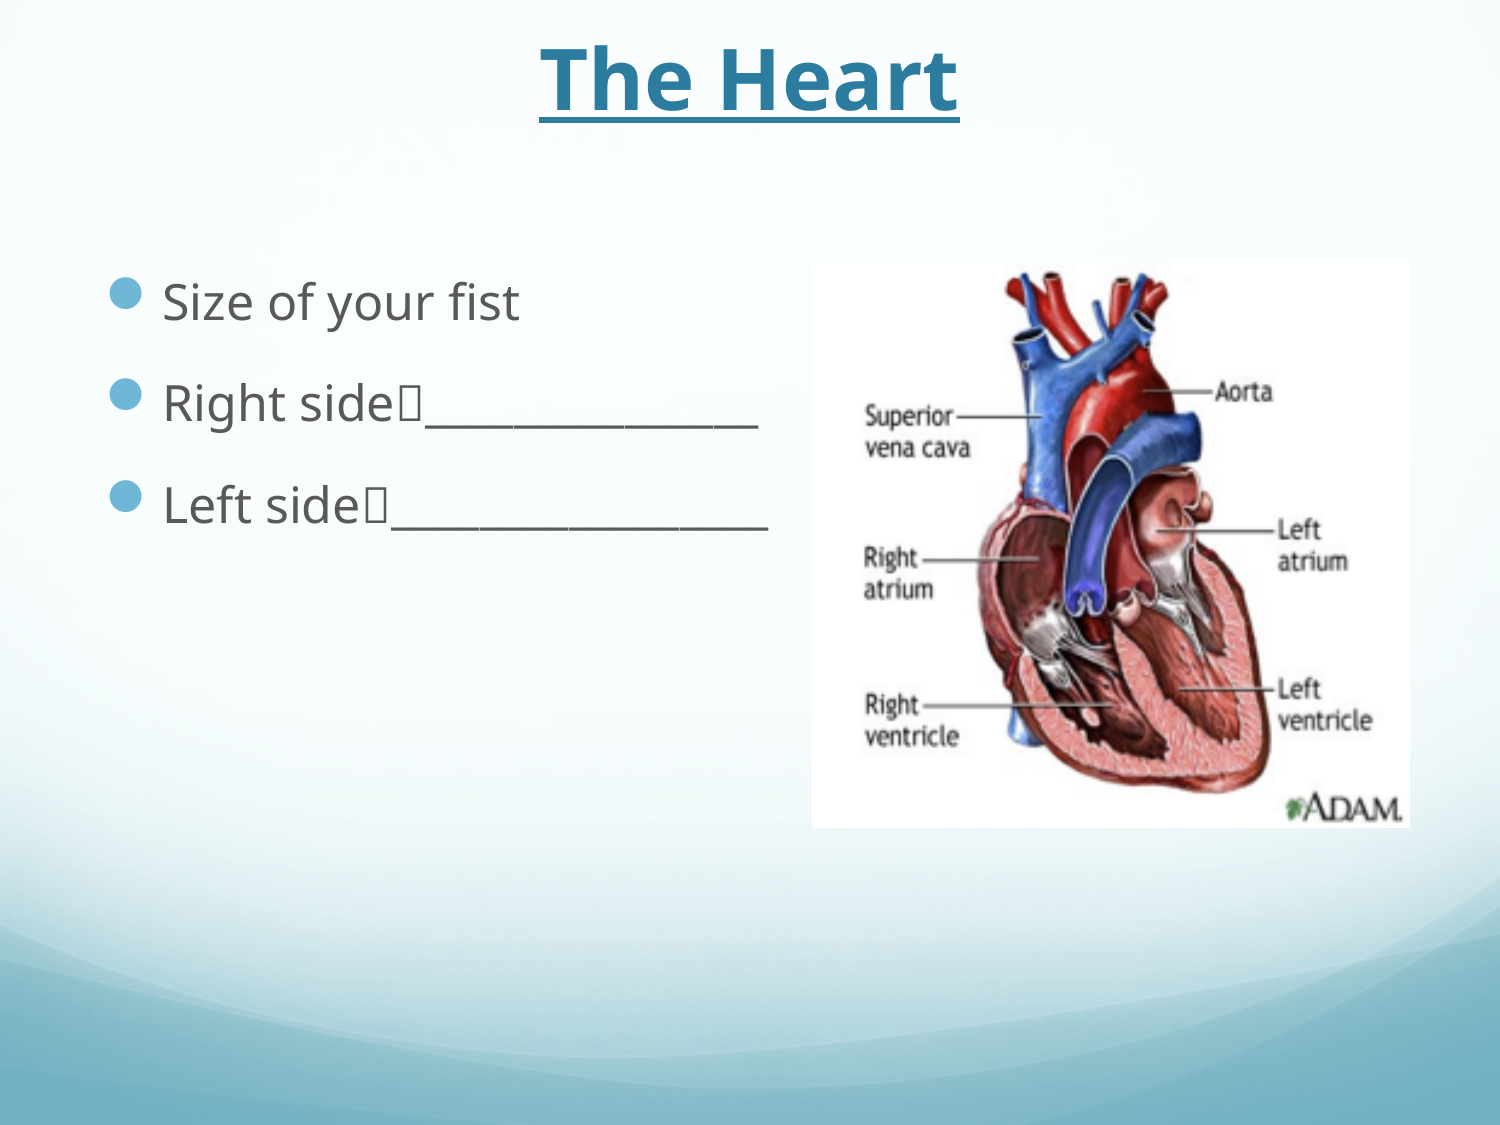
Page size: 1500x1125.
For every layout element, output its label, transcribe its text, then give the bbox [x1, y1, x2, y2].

picture [811, 261, 1410, 829]
title The Heart [90, 17, 1410, 237]
list Size of your fist Right side_______________ Left side_________________ [90, 262, 1410, 975]
